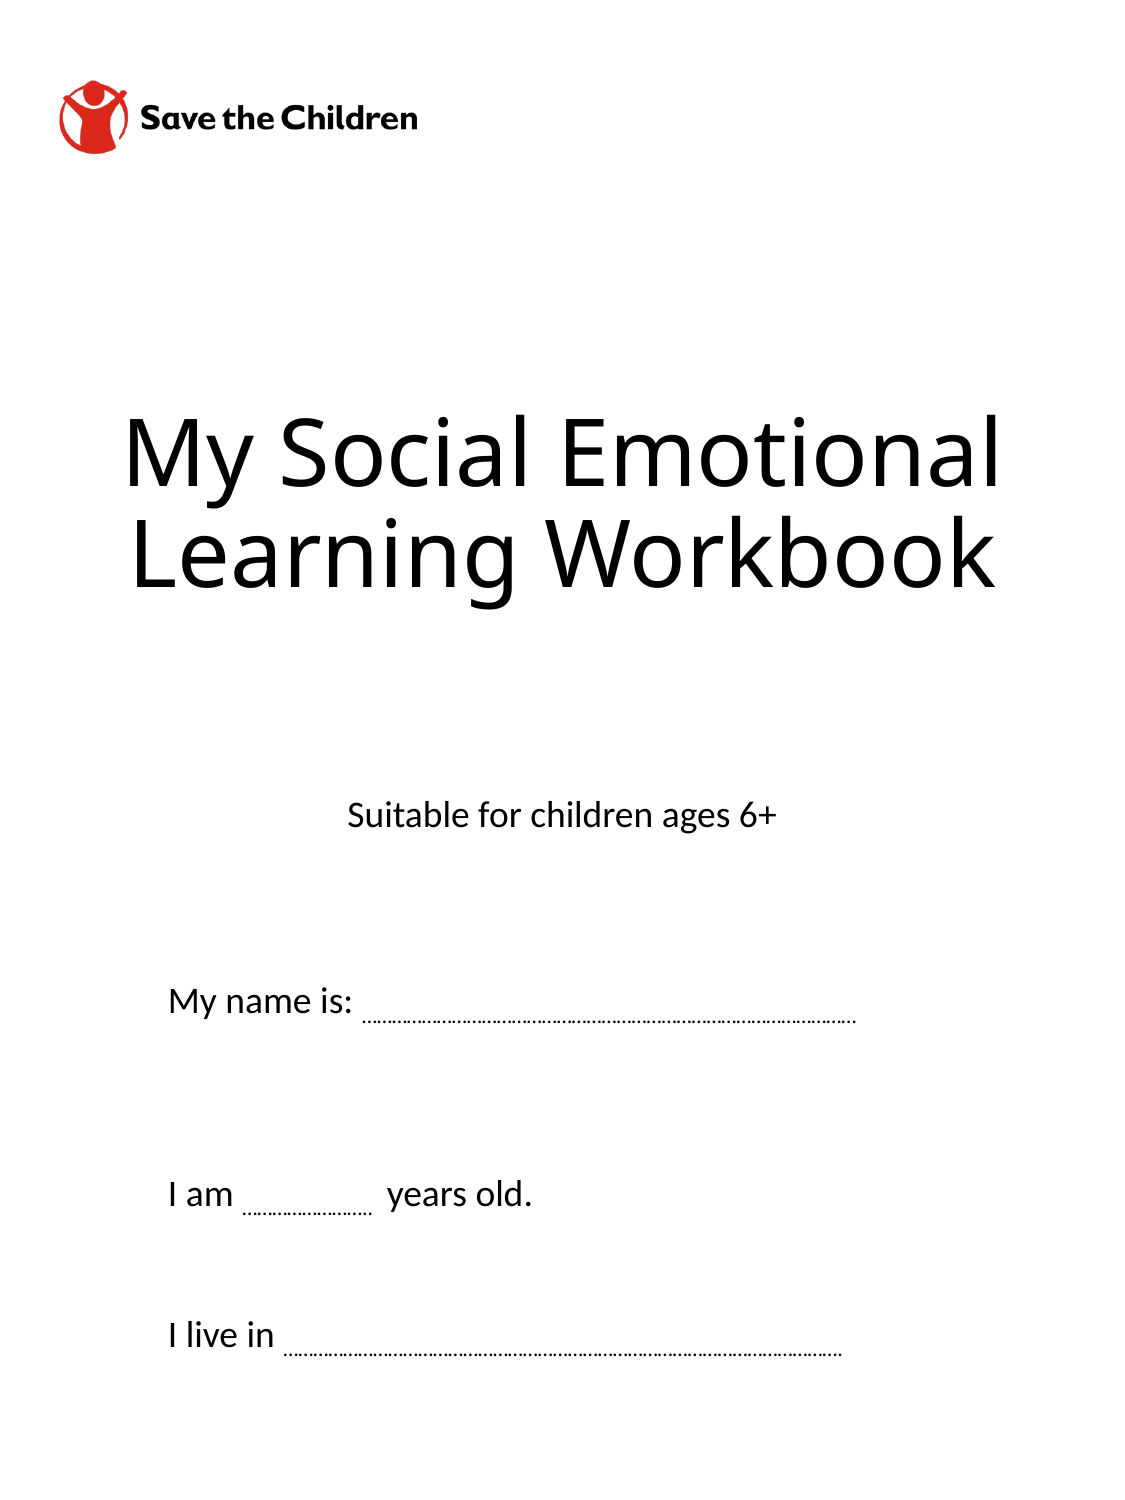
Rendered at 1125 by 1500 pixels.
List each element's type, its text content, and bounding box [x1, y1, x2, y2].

text_box My name is: ……………………………………………………………………………………… I am …………………….. years old. I live in …………………………………………………………………………………………………. [153, 968, 997, 1500]
picture [46, 67, 430, 167]
subtitle Suitable for children ages 6+ [140, 787, 985, 1150]
title My Social Emotional Learning Workbook [84, 245, 1041, 768]
